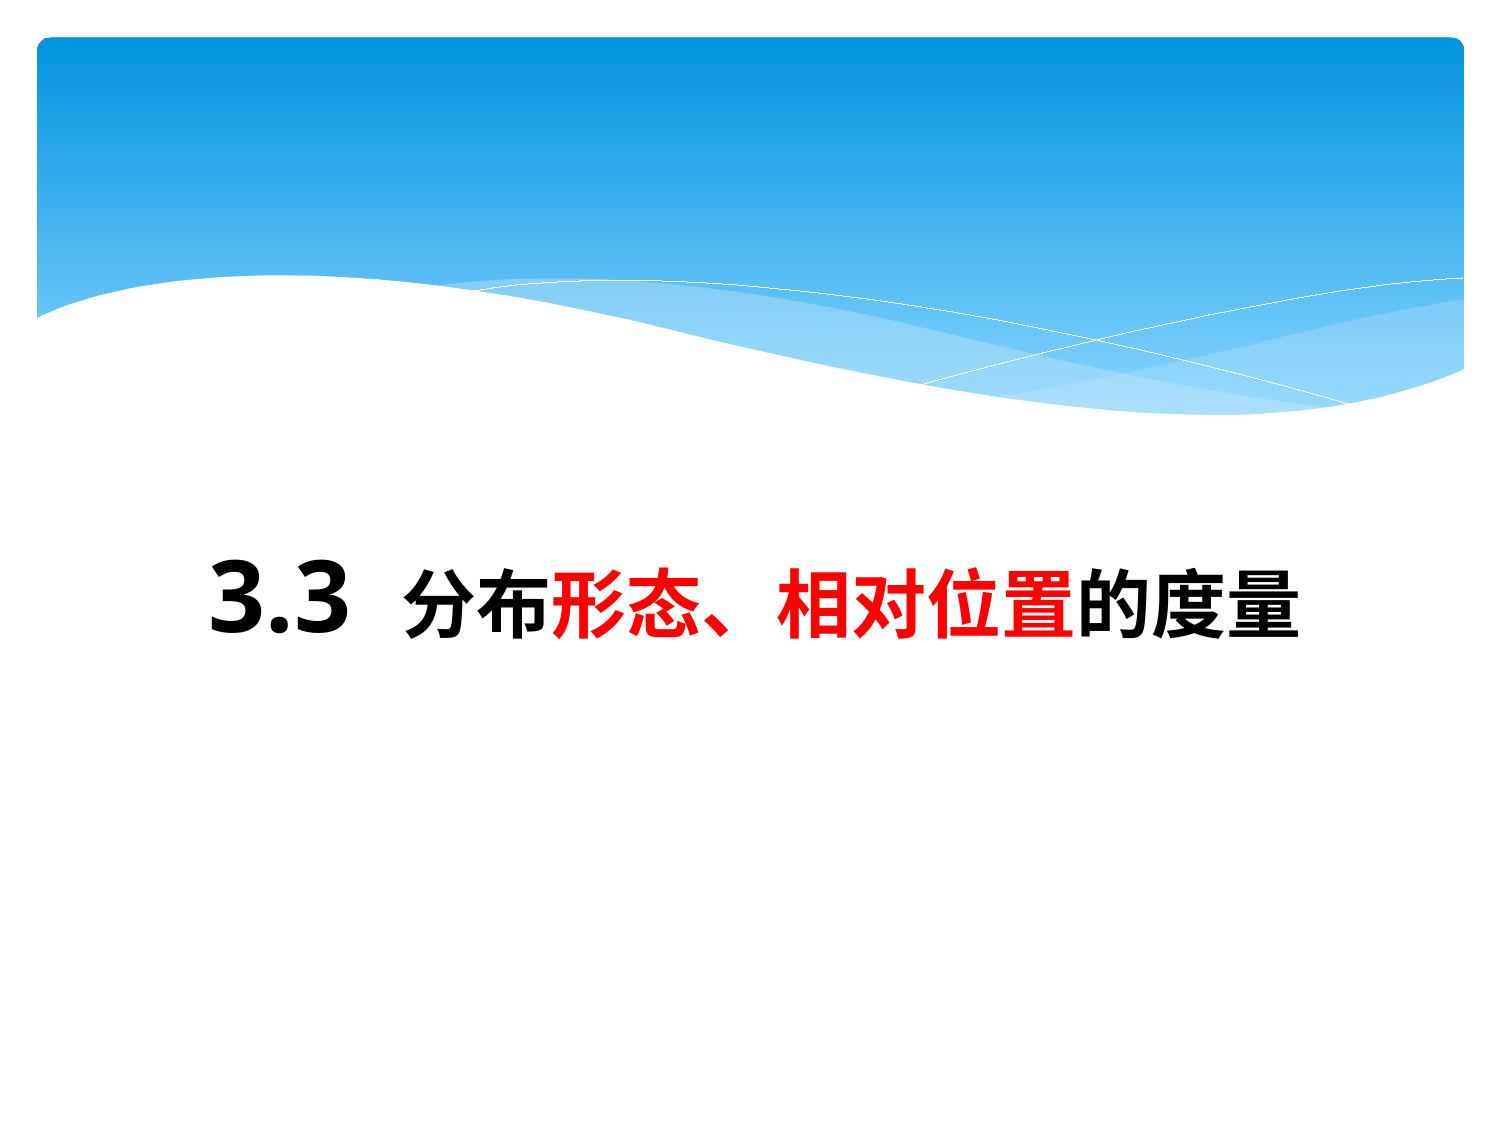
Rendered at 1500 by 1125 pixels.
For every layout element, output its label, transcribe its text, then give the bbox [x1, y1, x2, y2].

list 3.3 分布形态、相对位置的度量 [147, 385, 1363, 952]
